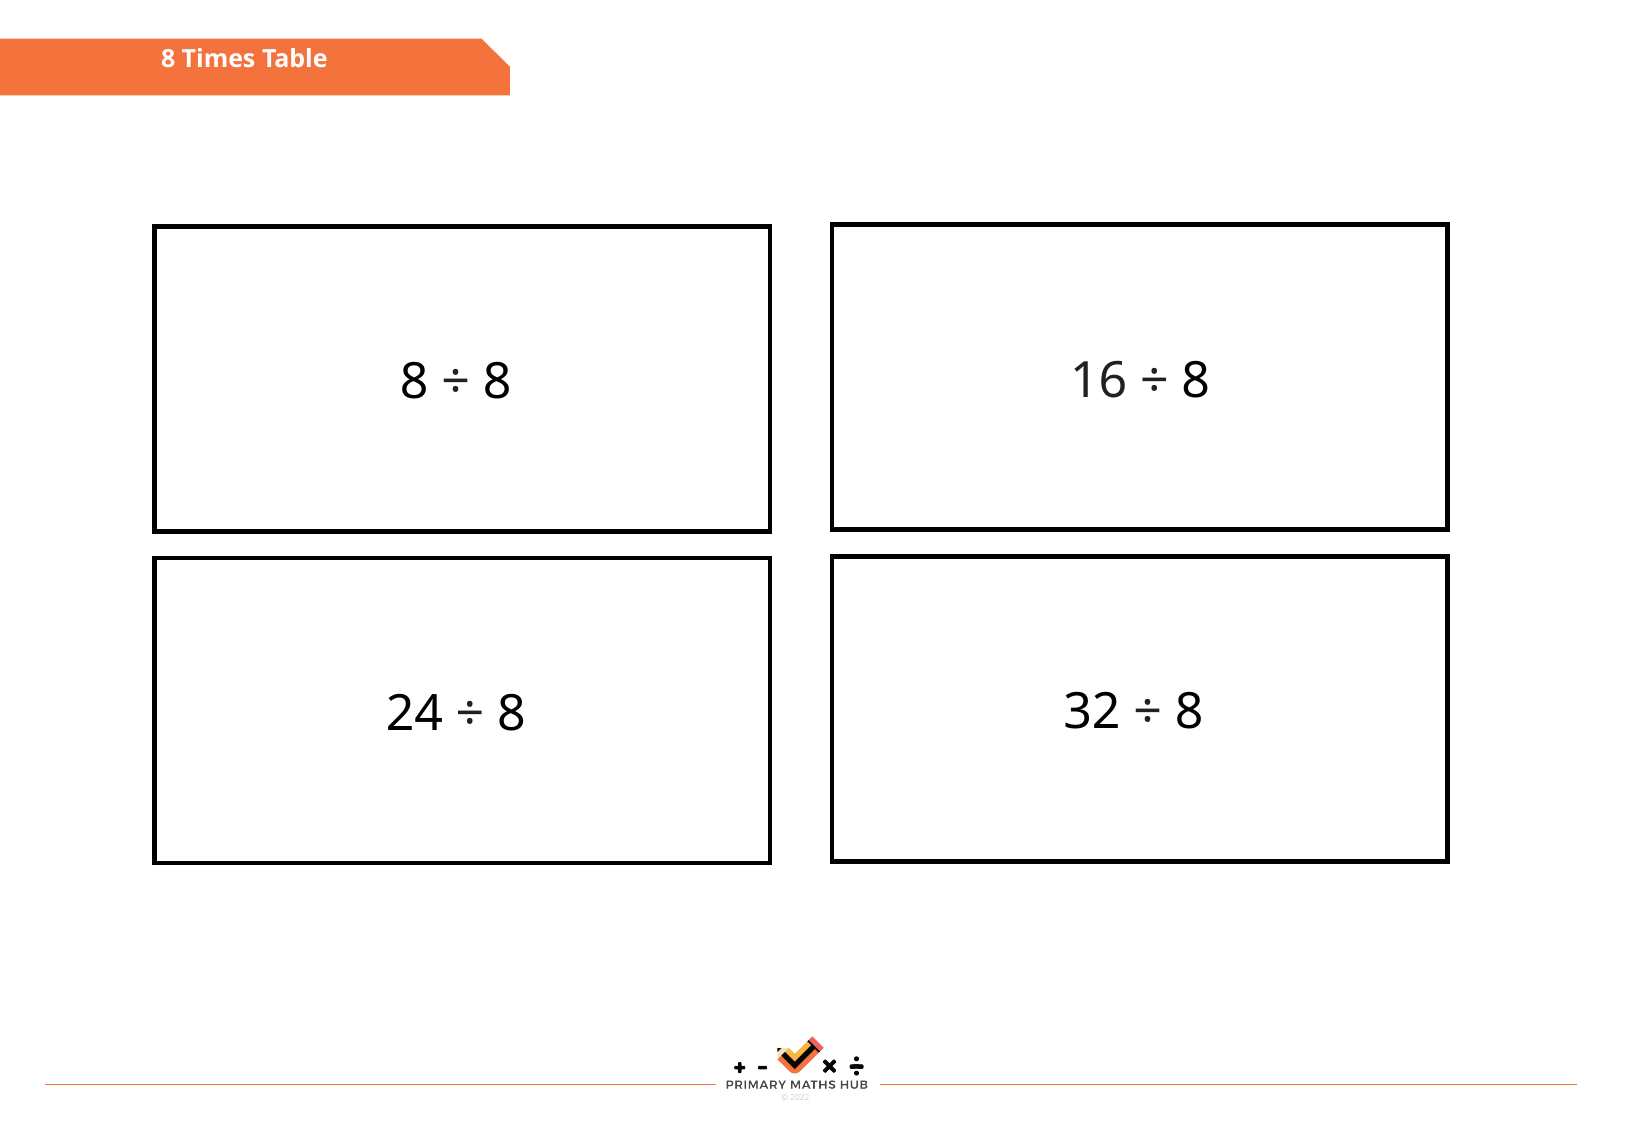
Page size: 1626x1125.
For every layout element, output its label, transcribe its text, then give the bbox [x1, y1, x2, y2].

text_box 8 ÷ 8 [153, 225, 771, 532]
text_box 32 ÷ 8 [831, 555, 1449, 862]
text_box 24 ÷ 8 [153, 557, 771, 864]
picture [722, 1034, 872, 1094]
text_box 8 Times Table [0, 37, 511, 97]
text_box 16 ÷ 8 [831, 224, 1449, 531]
text_box © 2022 [720, 1084, 870, 1110]
